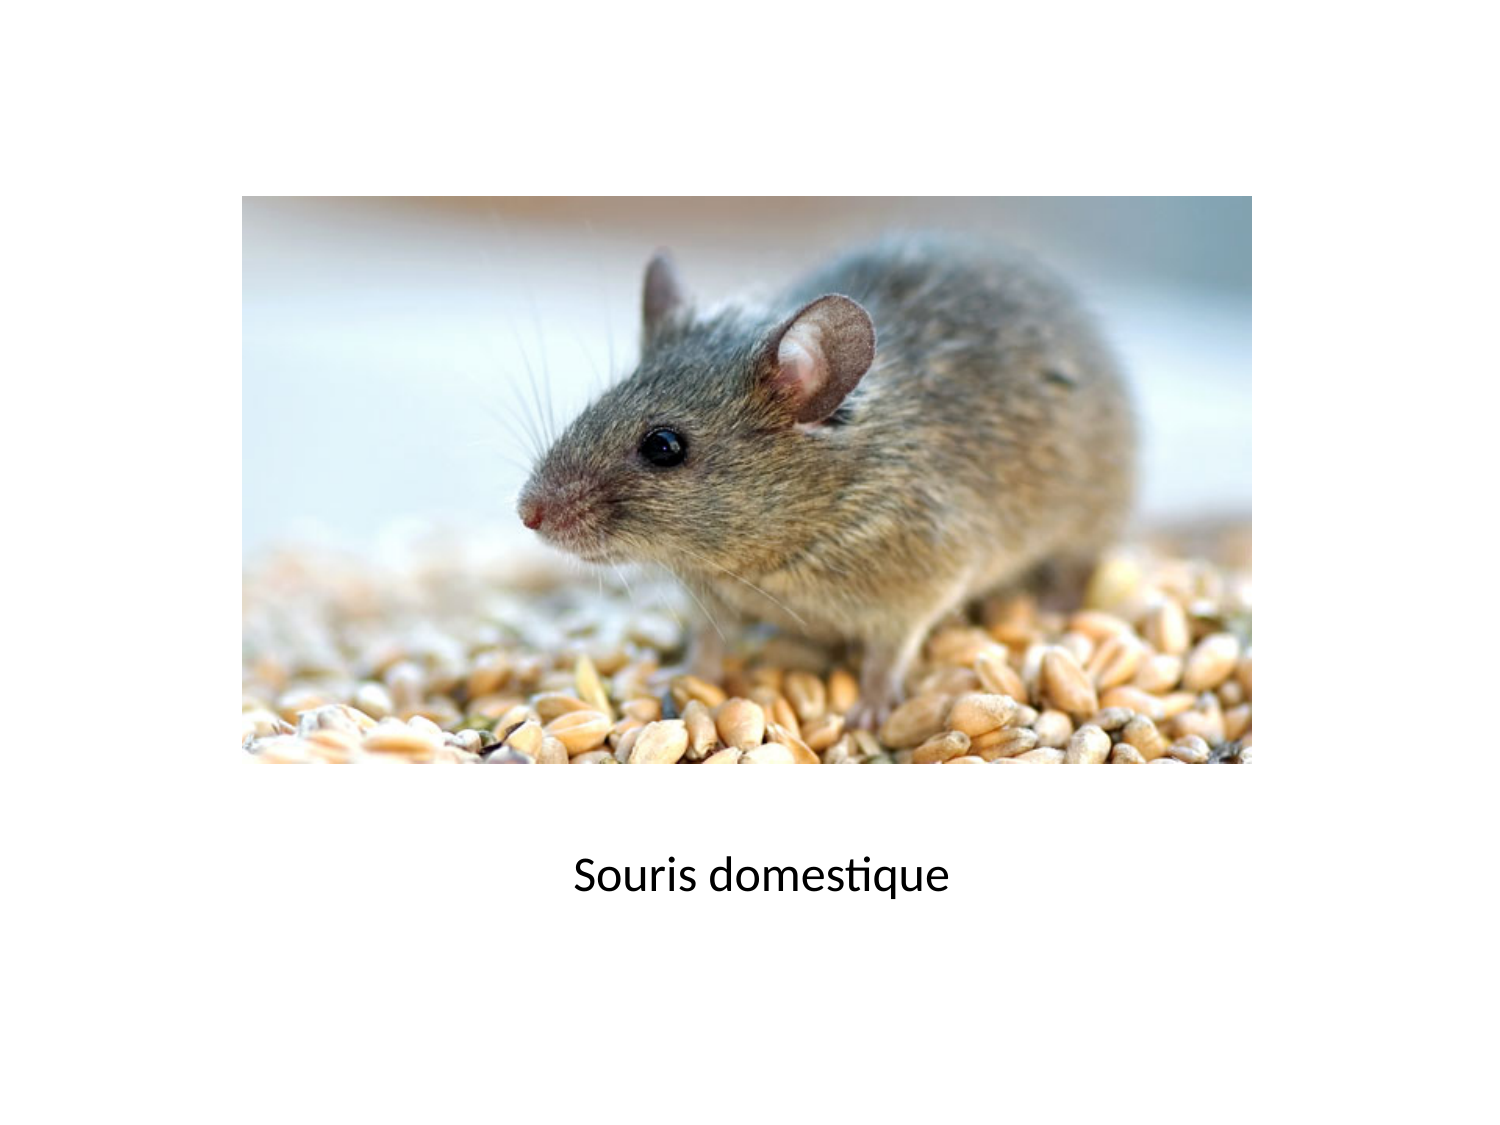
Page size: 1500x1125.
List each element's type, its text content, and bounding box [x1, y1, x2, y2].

text_box Souris domestique [253, 834, 1270, 909]
picture [241, 195, 1252, 764]
